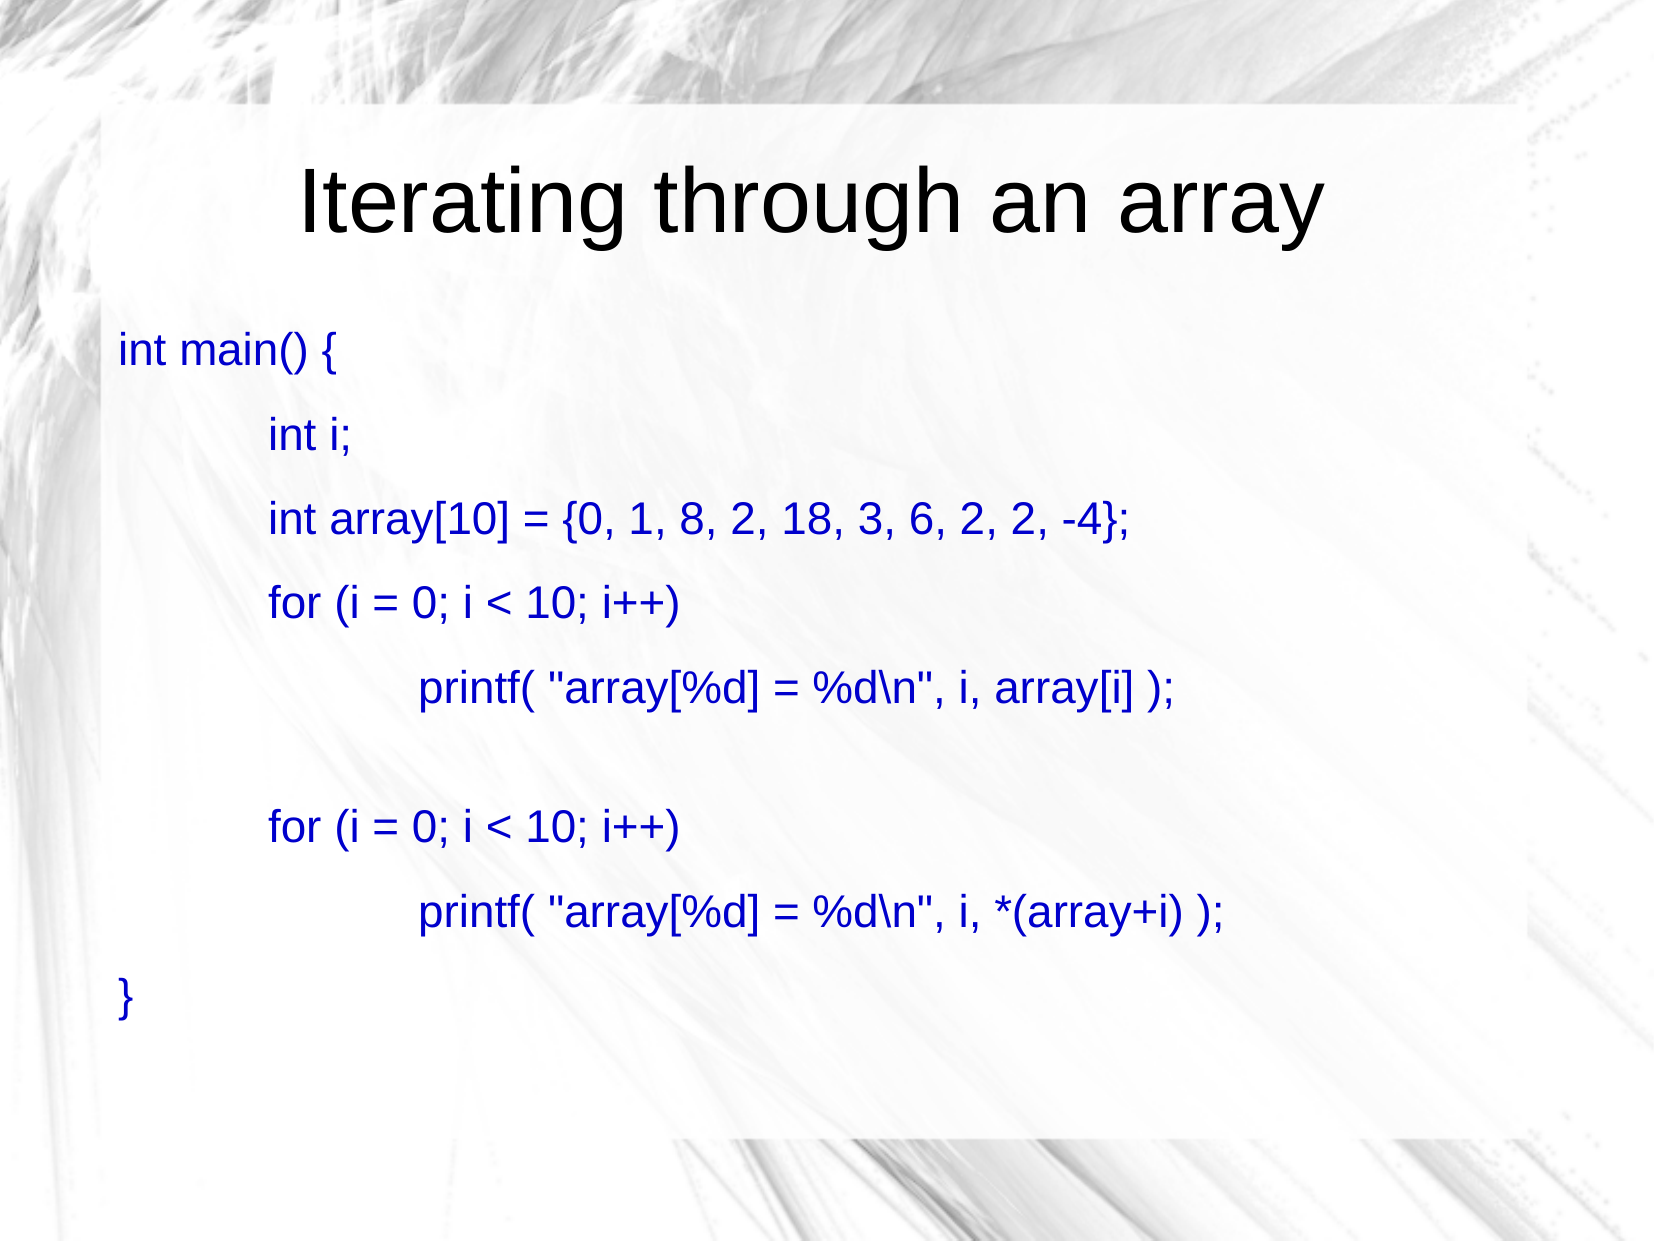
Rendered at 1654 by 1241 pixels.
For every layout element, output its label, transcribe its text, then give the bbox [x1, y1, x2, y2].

title Iterating through an array [118, 112, 1506, 281]
list int main() { int i; int array[10] = {0, 1, 8, 2, 18, 3, 6, 2, 2, -4}; for (i = 0; i < 10; i++) printf( "array[%d] = %d\n", i, array[i] ); for (i = 0; i < 10; i++) printf( "array[%d] = %d\n", i, *(array+i) ); } [118, 319, 1571, 1109]
picture [0, 0, 1654, 1241]
